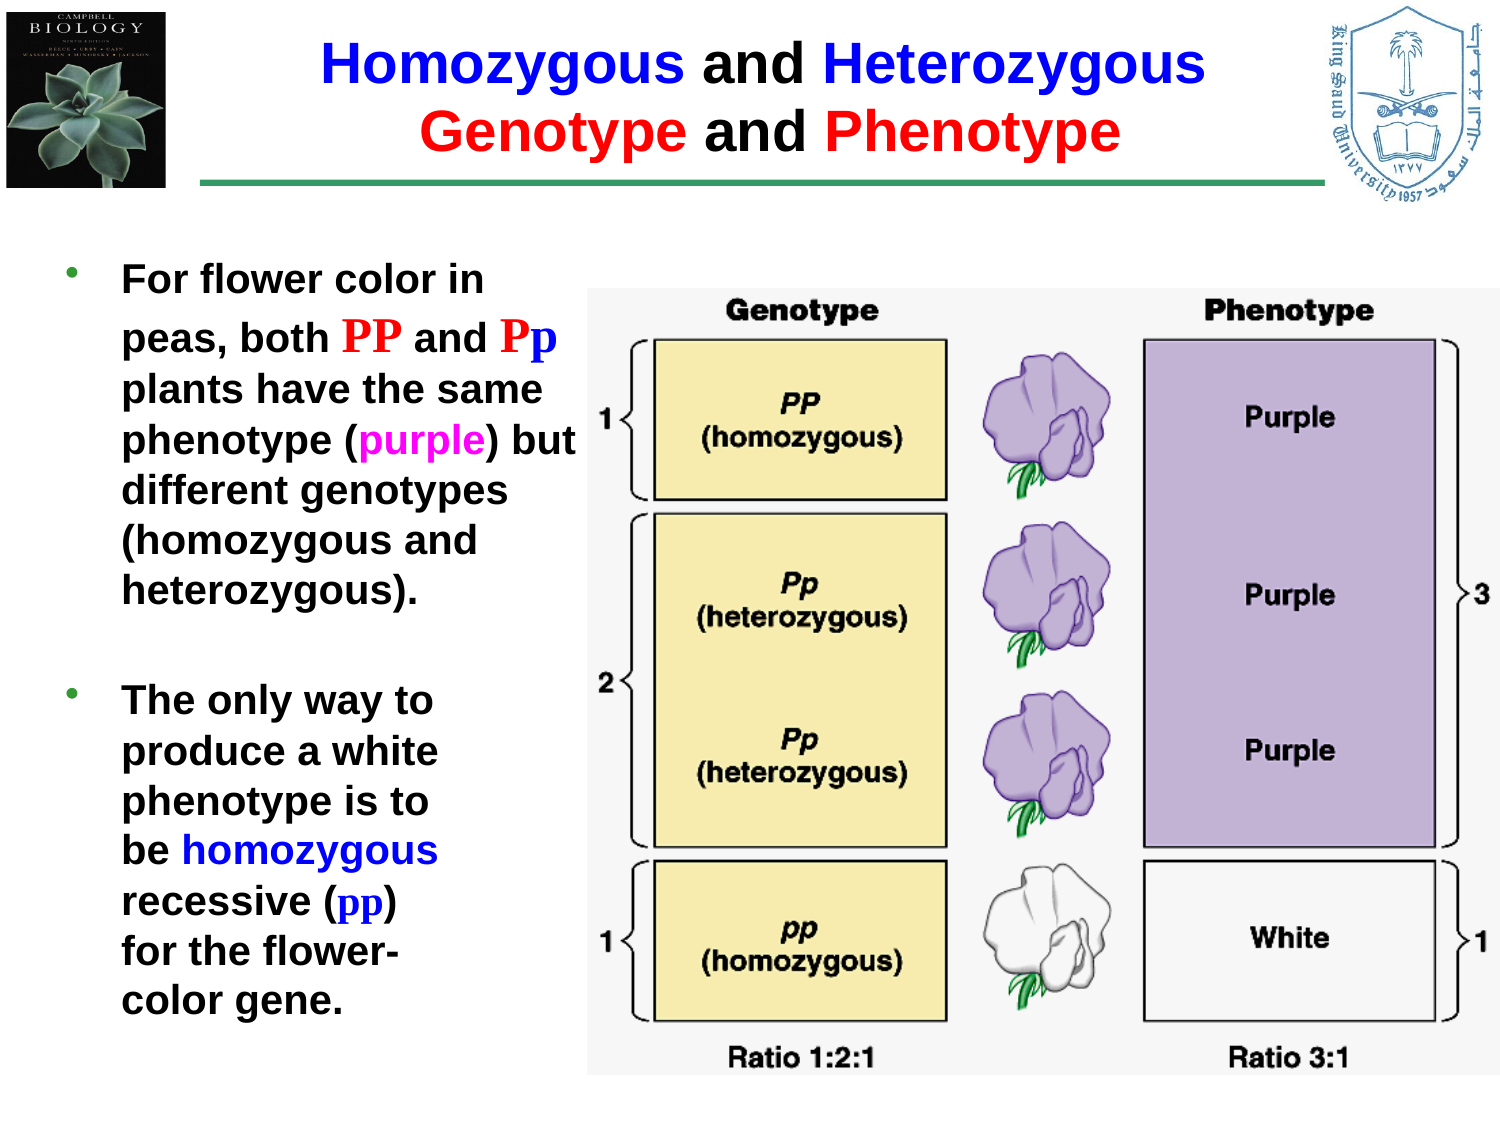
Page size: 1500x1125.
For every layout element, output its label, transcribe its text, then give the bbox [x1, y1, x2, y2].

picture [587, 288, 1500, 1076]
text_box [5, 0, 1488, 209]
list For flower color in peas, both PP and Pp plants have the same phenotype (purple) but different genotypes (homozygous and heterozygous). The only way to produce a white phenotype is to be homozygous recessive (pp) for the flower- color gene. [50, 244, 600, 1031]
